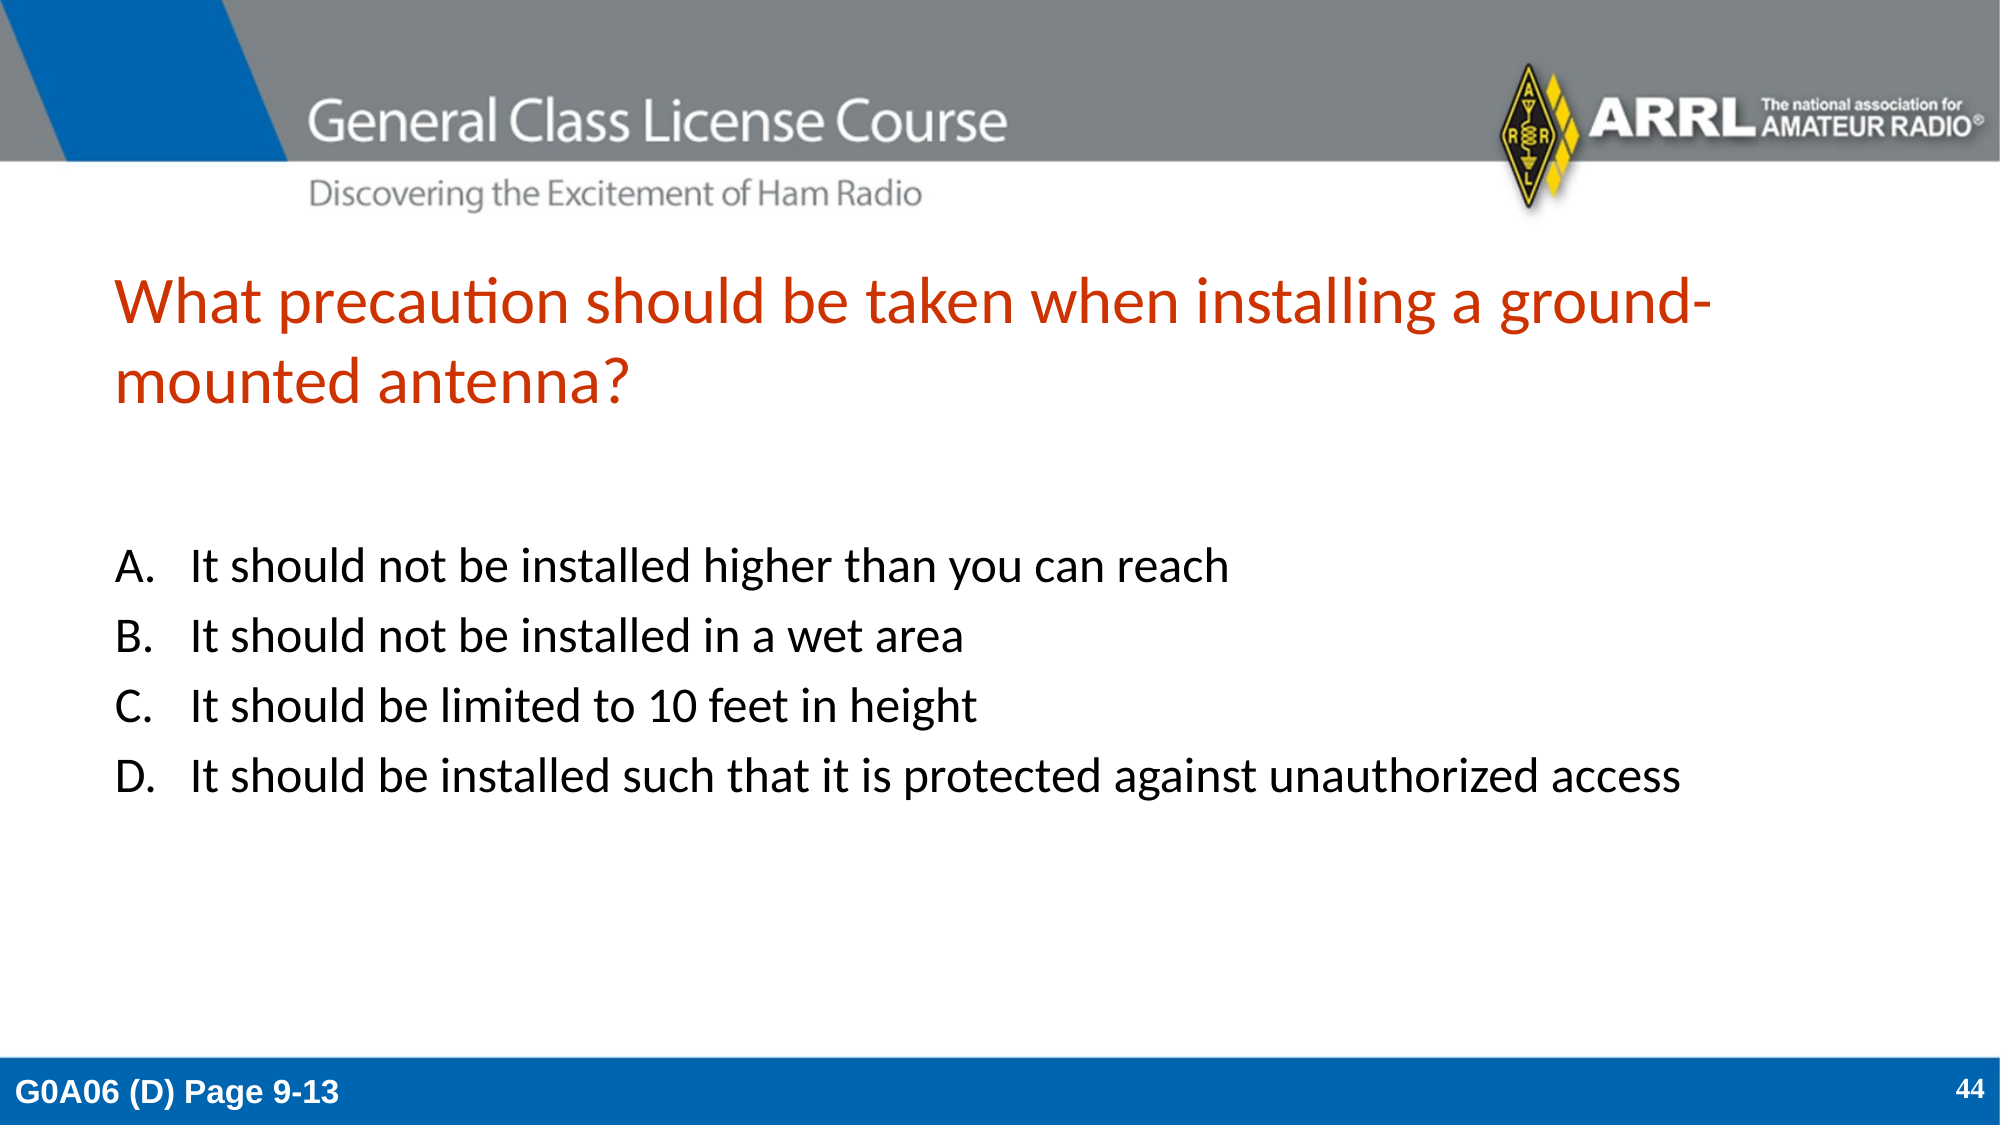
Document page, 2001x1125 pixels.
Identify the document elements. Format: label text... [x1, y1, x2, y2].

title What precaution should be taken when installing a ground-mounted antenna? [99, 249, 1900, 468]
text_box G0A06 (D) Page 9-13 [0, 1062, 1313, 1118]
picture [0, 0, 2001, 1125]
text_box 44 [1875, 1062, 2000, 1113]
list It should not be installed higher than you can reach It should not be installed in a wet area It should be limited to 10 feet in height It should be installed such that it is protected against unauthorized access [99, 525, 1900, 1005]
